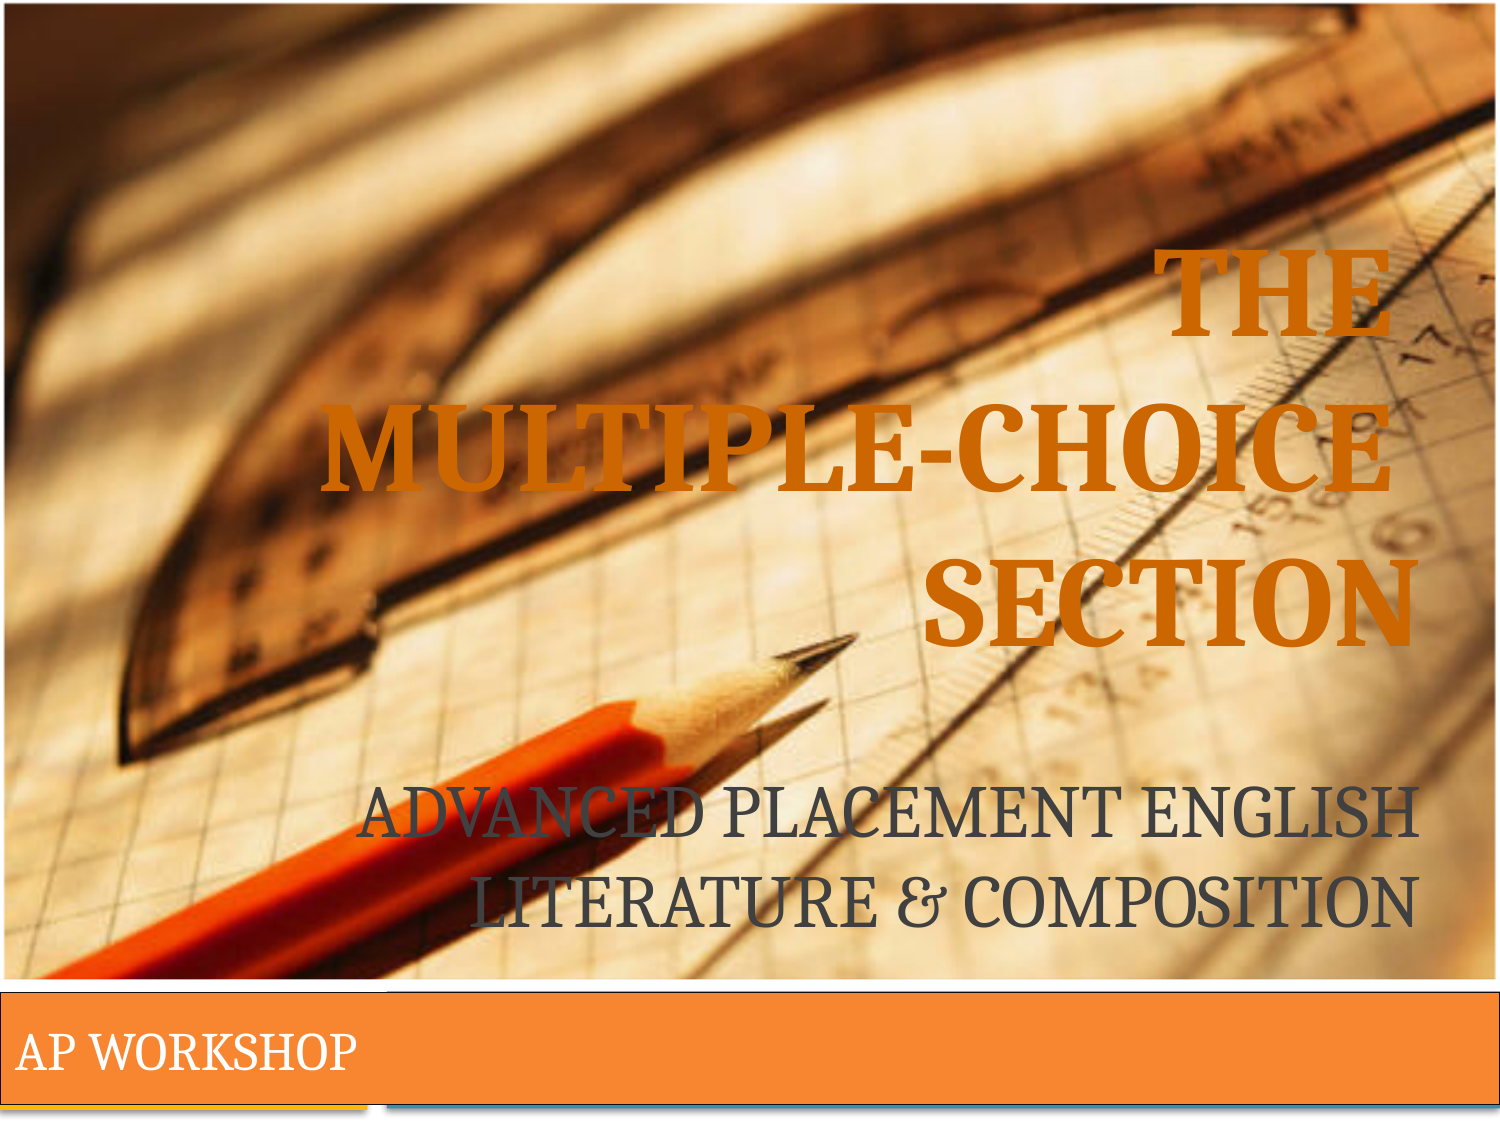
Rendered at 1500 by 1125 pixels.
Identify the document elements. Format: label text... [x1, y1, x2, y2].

title The multiple-Choice section Advanced Placement English Literature & Composition [125, 200, 1438, 950]
subtitle AP WORKSHOP [0, 992, 1500, 1105]
picture [0, 0, 1500, 979]
